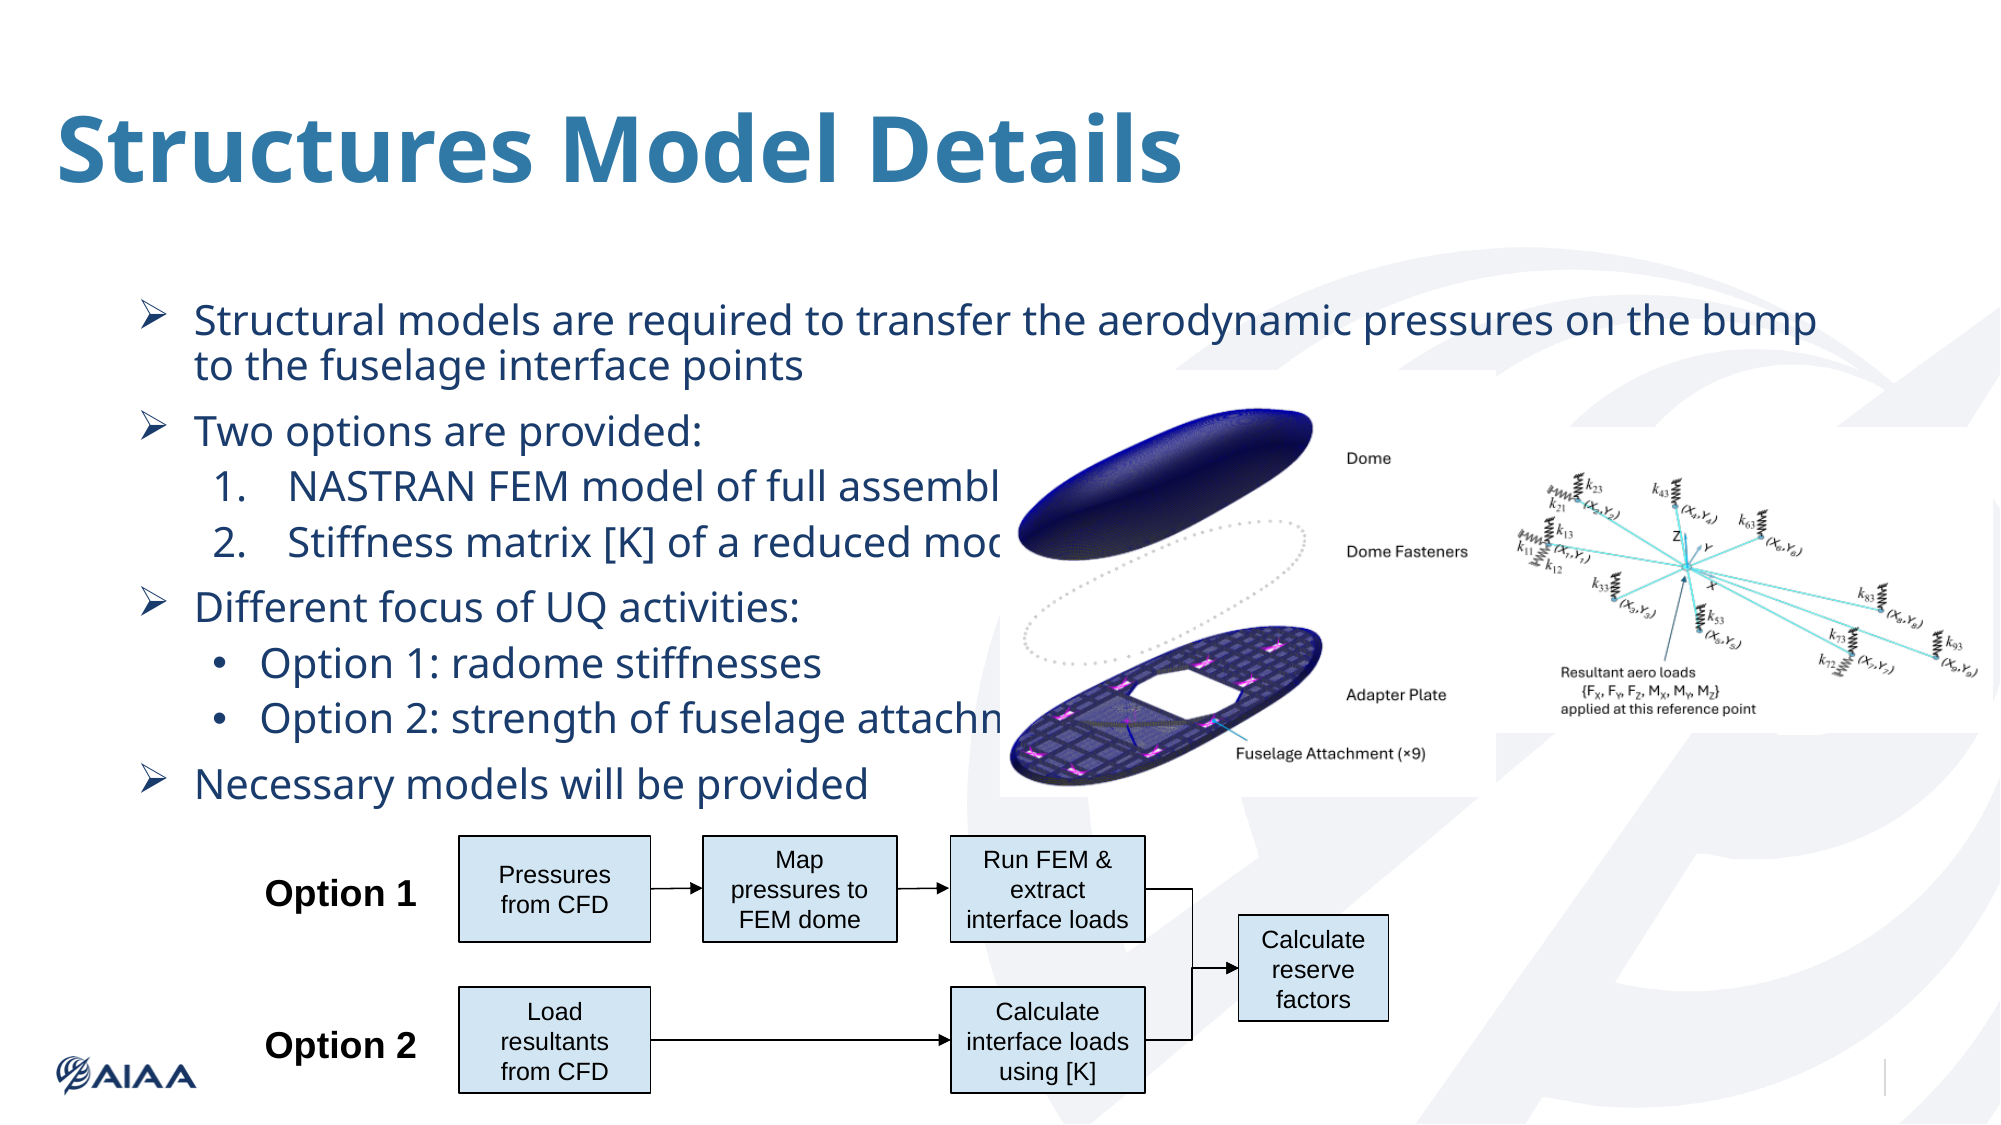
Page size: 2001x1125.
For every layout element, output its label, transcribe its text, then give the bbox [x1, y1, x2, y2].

picture [56, 1056, 197, 1096]
title Structures Model Details [56, 59, 1942, 252]
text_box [248, 835, 1390, 1094]
list Structural models are required to transfer the aerodynamic pressures on the bump to the fuselage interface points Two options are provided: NASTRAN FEM model of full assembly Stiffness matrix [K] of a reduced model Different focus of UQ activities: Option 1: radome stiffnesses Option 2: strength of fuselage attachment Necessary models will be provided [137, 299, 1863, 977]
picture [999, 370, 1994, 797]
